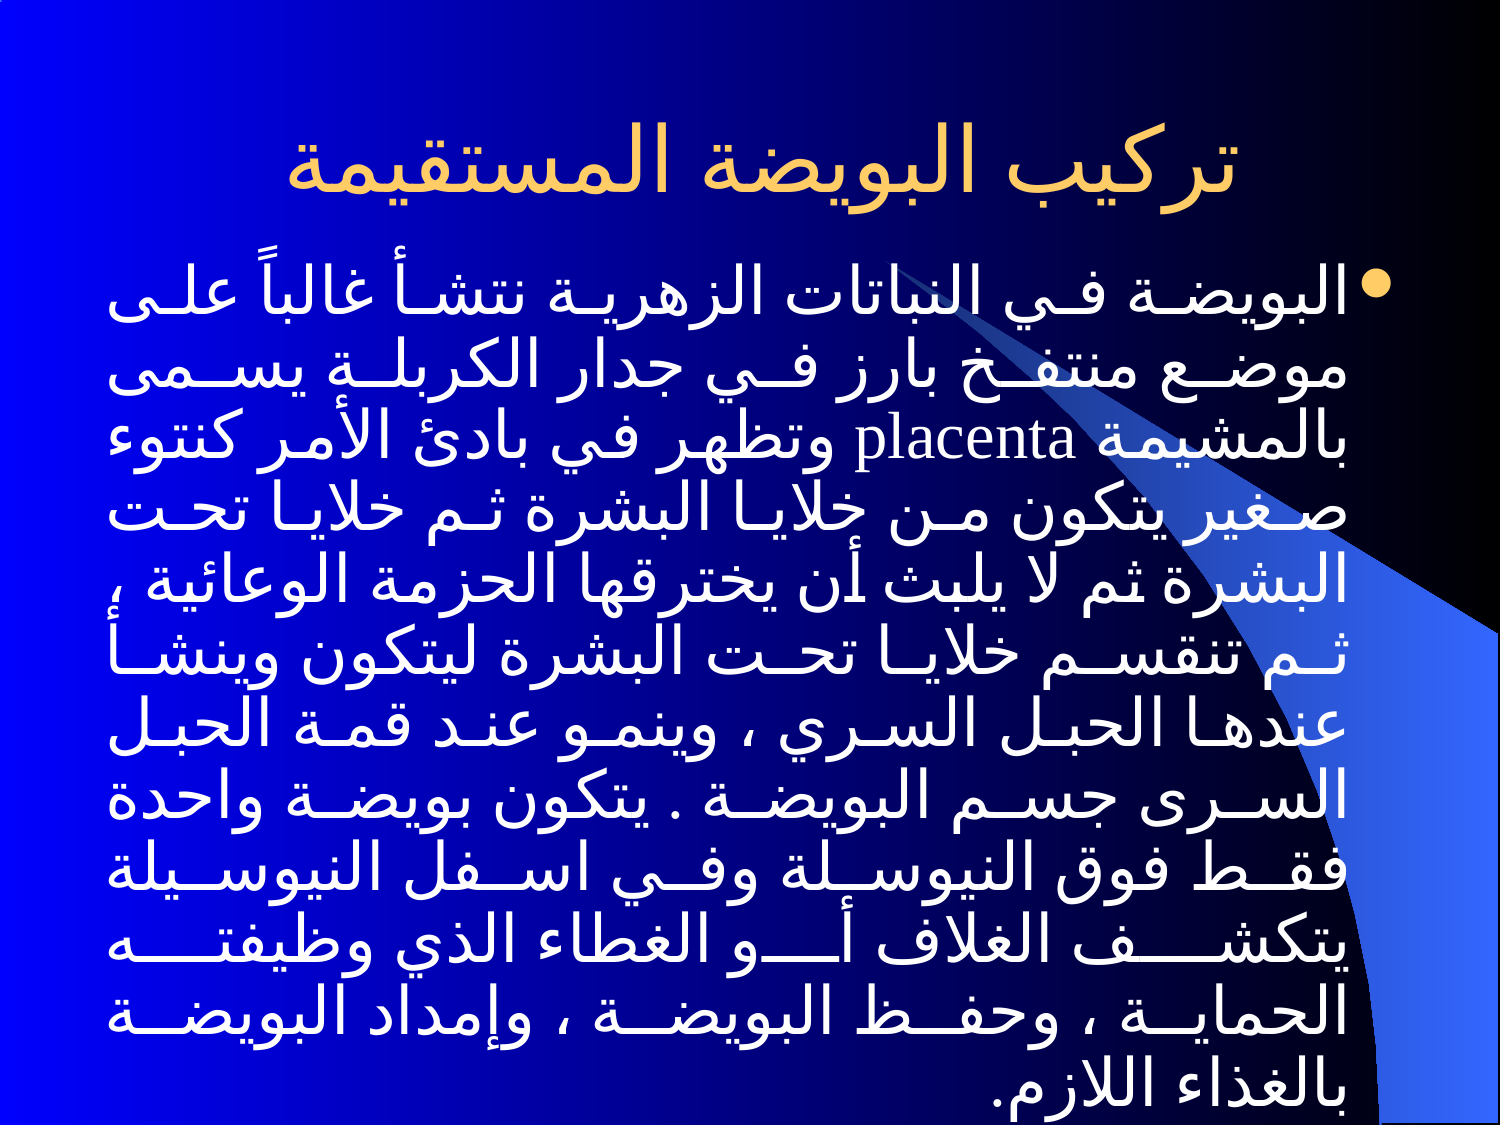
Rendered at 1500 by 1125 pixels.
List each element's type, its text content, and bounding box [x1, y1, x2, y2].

list البويضة في النباتات الزهرية نتشأ غالباً على موضع منتفخ بارز في جدار الكربلة يسمى بالمشيمة placenta وتظهر في بادئ الأمر كنتوء صغير يتكون من خلايا البشرة ثم خلايا تحت البشرة ثم لا يلبث أن يخترقها الحزمة الوعائية ، ثم تنقسم خلايا تحت البشرة ليتكون وينشأ عندها الحبل السري ، وينمو عند قمة الحبل السرى جسم البويضة . يتكون بويضة واحدة فقط فوق النيوسلة وفي اسفل النيوسيلة يتكشف الغلاف أو الغطاء الذي وظيفته الحماية ، وحفظ البويضة ، وإمداد البويضة بالغذاء اللازم. [74, 249, 1438, 1026]
title تركيب البويضة المستقيمة [99, 62, 1426, 249]
